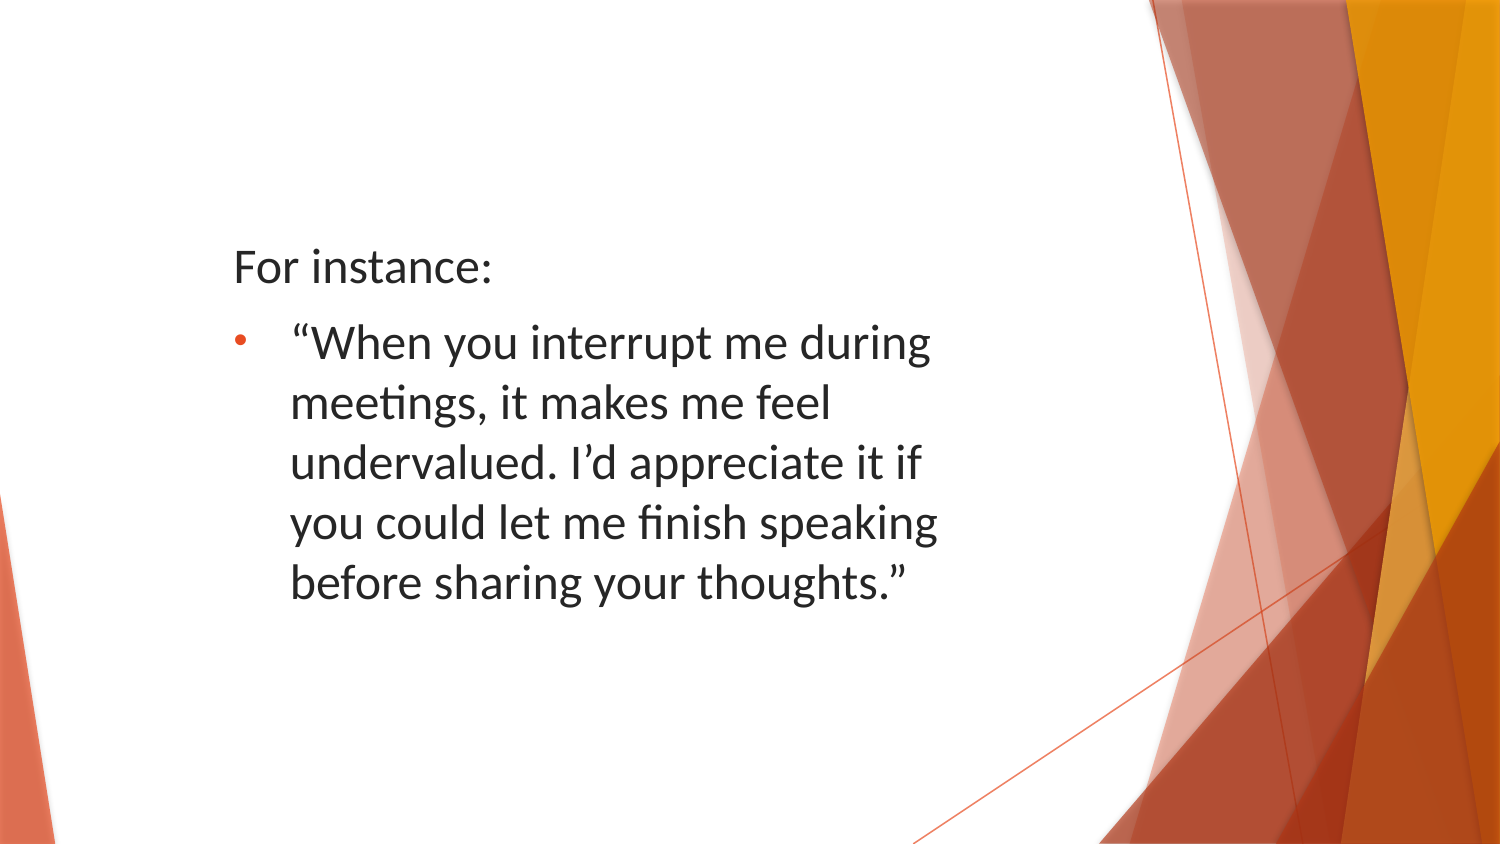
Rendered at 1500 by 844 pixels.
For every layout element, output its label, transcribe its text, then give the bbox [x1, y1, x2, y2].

list For instance: “When you interrupt me during meetings, it makes me feel undervalued. I’d appreciate it if you could let me finish speaking before sharing your thoughts.” [218, 114, 998, 729]
